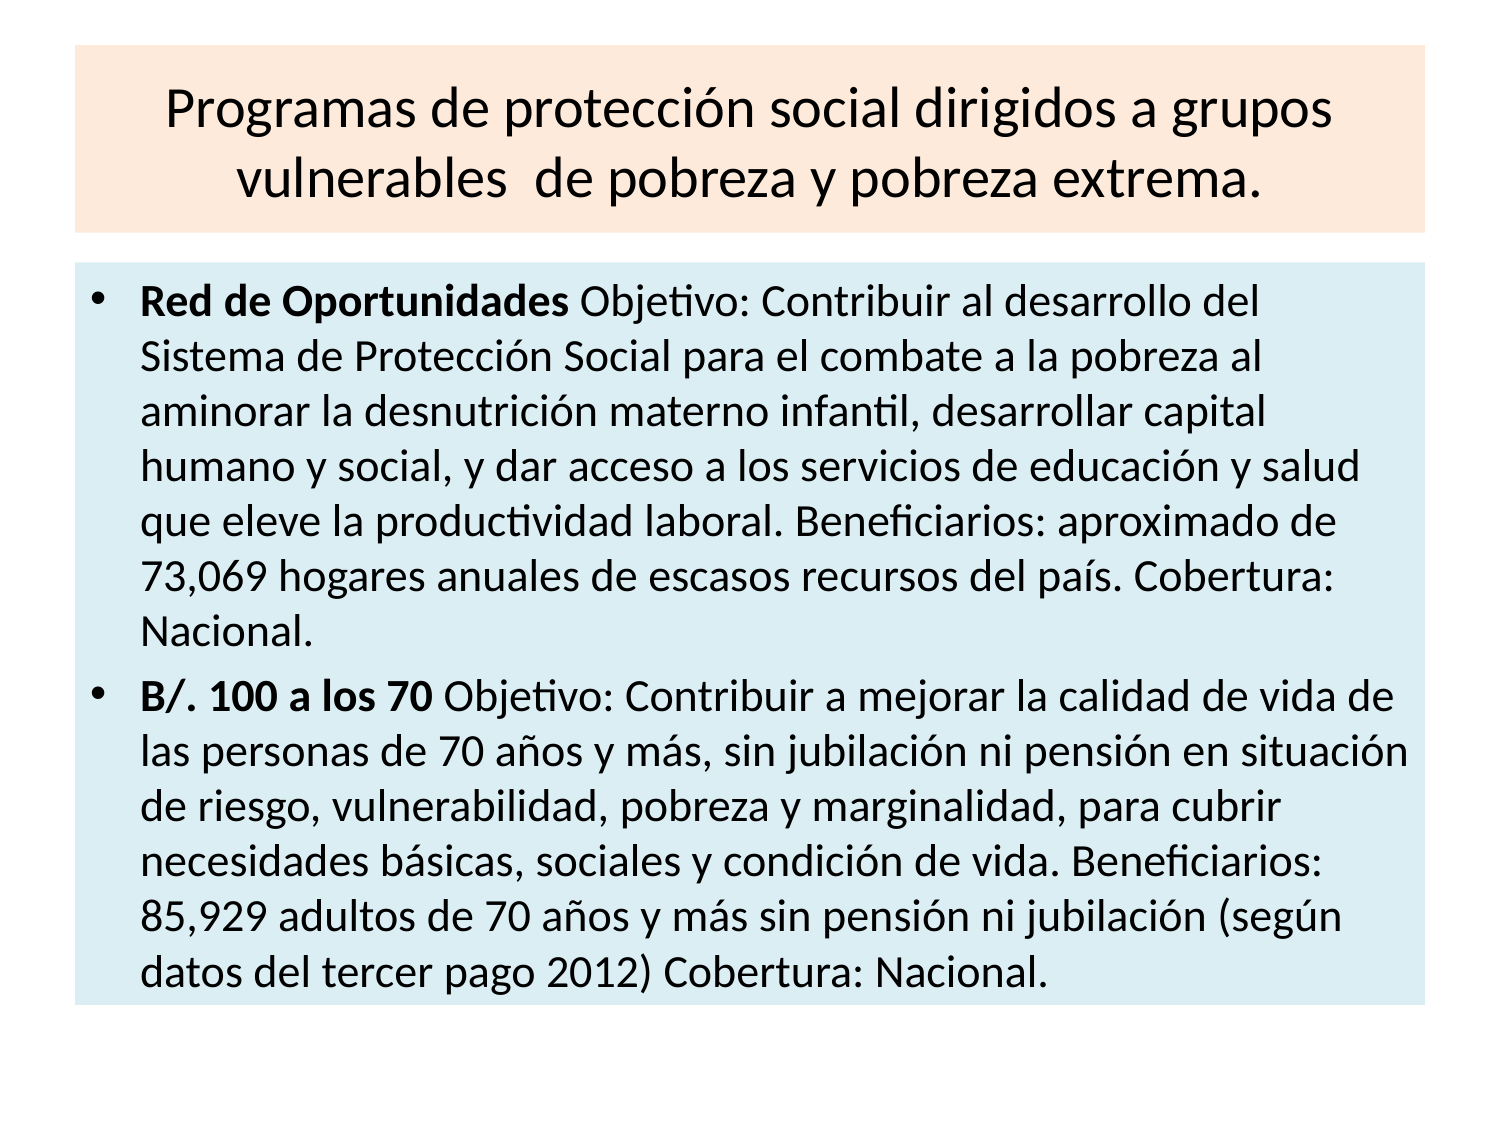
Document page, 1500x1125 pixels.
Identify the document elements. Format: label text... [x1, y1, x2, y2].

list Red de Oportunidades Objetivo: Contribuir al desarrollo del Sistema de Protección Social para el combate a la pobreza al aminorar la desnutrición materno infantil, desarrollar capital humano y social, y dar acceso a los servicios de educación y salud que eleve la productividad laboral. Beneficiarios: aproximado de 73,069 hogares anuales de escasos recursos del país. Cobertura: Nacional. B/. 100 a los 70 Objetivo: Contribuir a mejorar la calidad de vida de las personas de 70 años y más, sin jubilación ni pensión en situación de riesgo, vulnerabilidad, pobreza y marginalidad, para cubrir necesidades básicas, sociales y condición de vida. Beneficiarios: 85,929 adultos de 70 años y más sin pensión ni jubilación (según datos del tercer pago 2012) Cobertura: Nacional. [75, 262, 1425, 1005]
title Programas de protección social dirigidos a grupos vulnerables de pobreza y pobreza extrema. [75, 45, 1425, 233]
